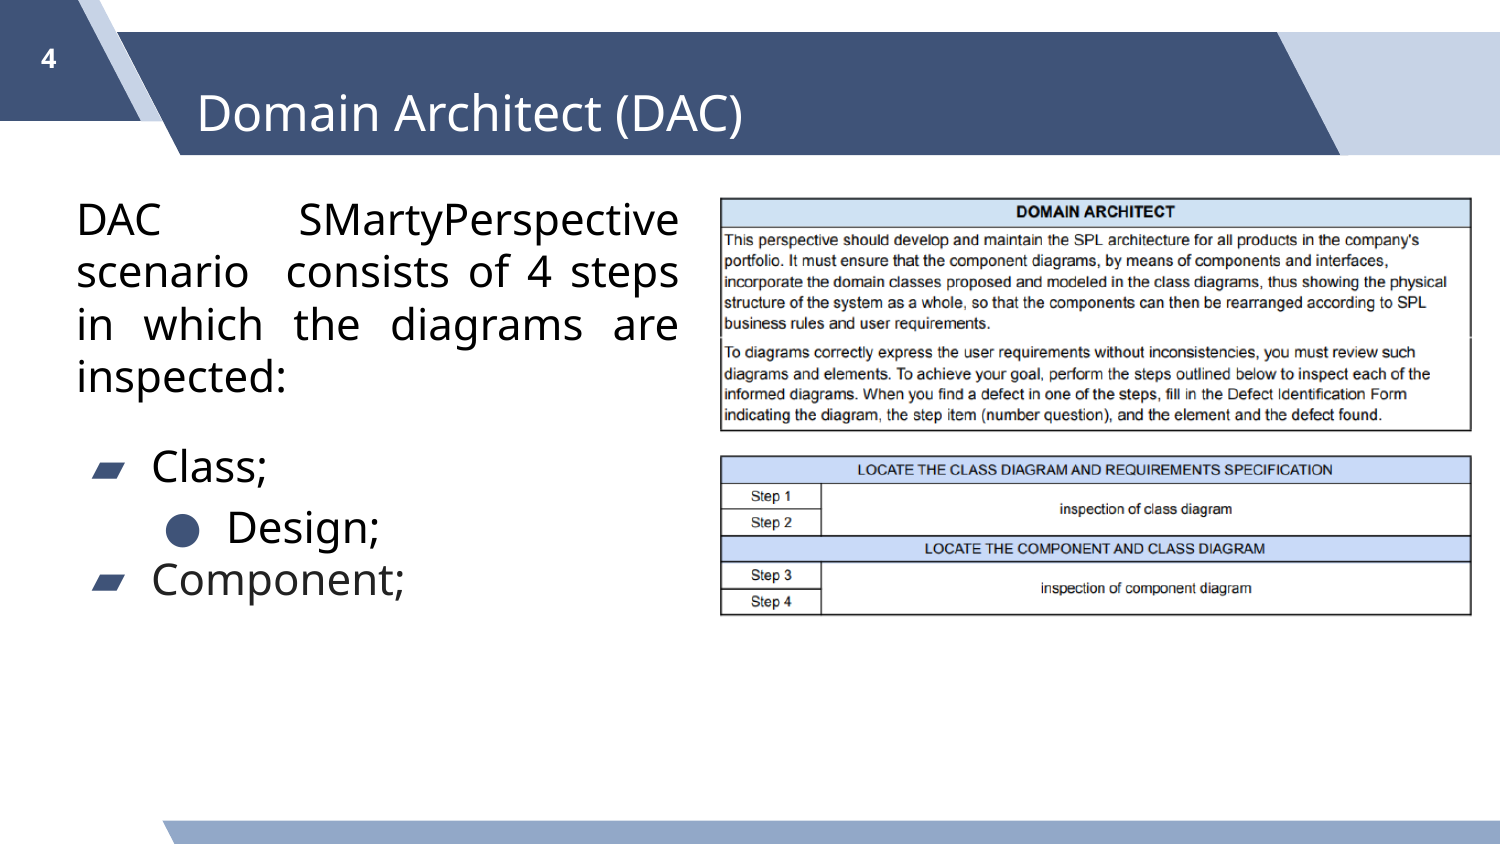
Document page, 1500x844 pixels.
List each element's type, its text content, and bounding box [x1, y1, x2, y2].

list DAC SMartyPerspective scenario consists of 4 steps in which the diagrams are inspected: Class; Design; Component; [61, 176, 695, 737]
slide_number ‹#› [0, 0, 98, 121]
picture [719, 192, 1476, 620]
title Domain Architect (DAC) [181, 45, 1285, 169]
